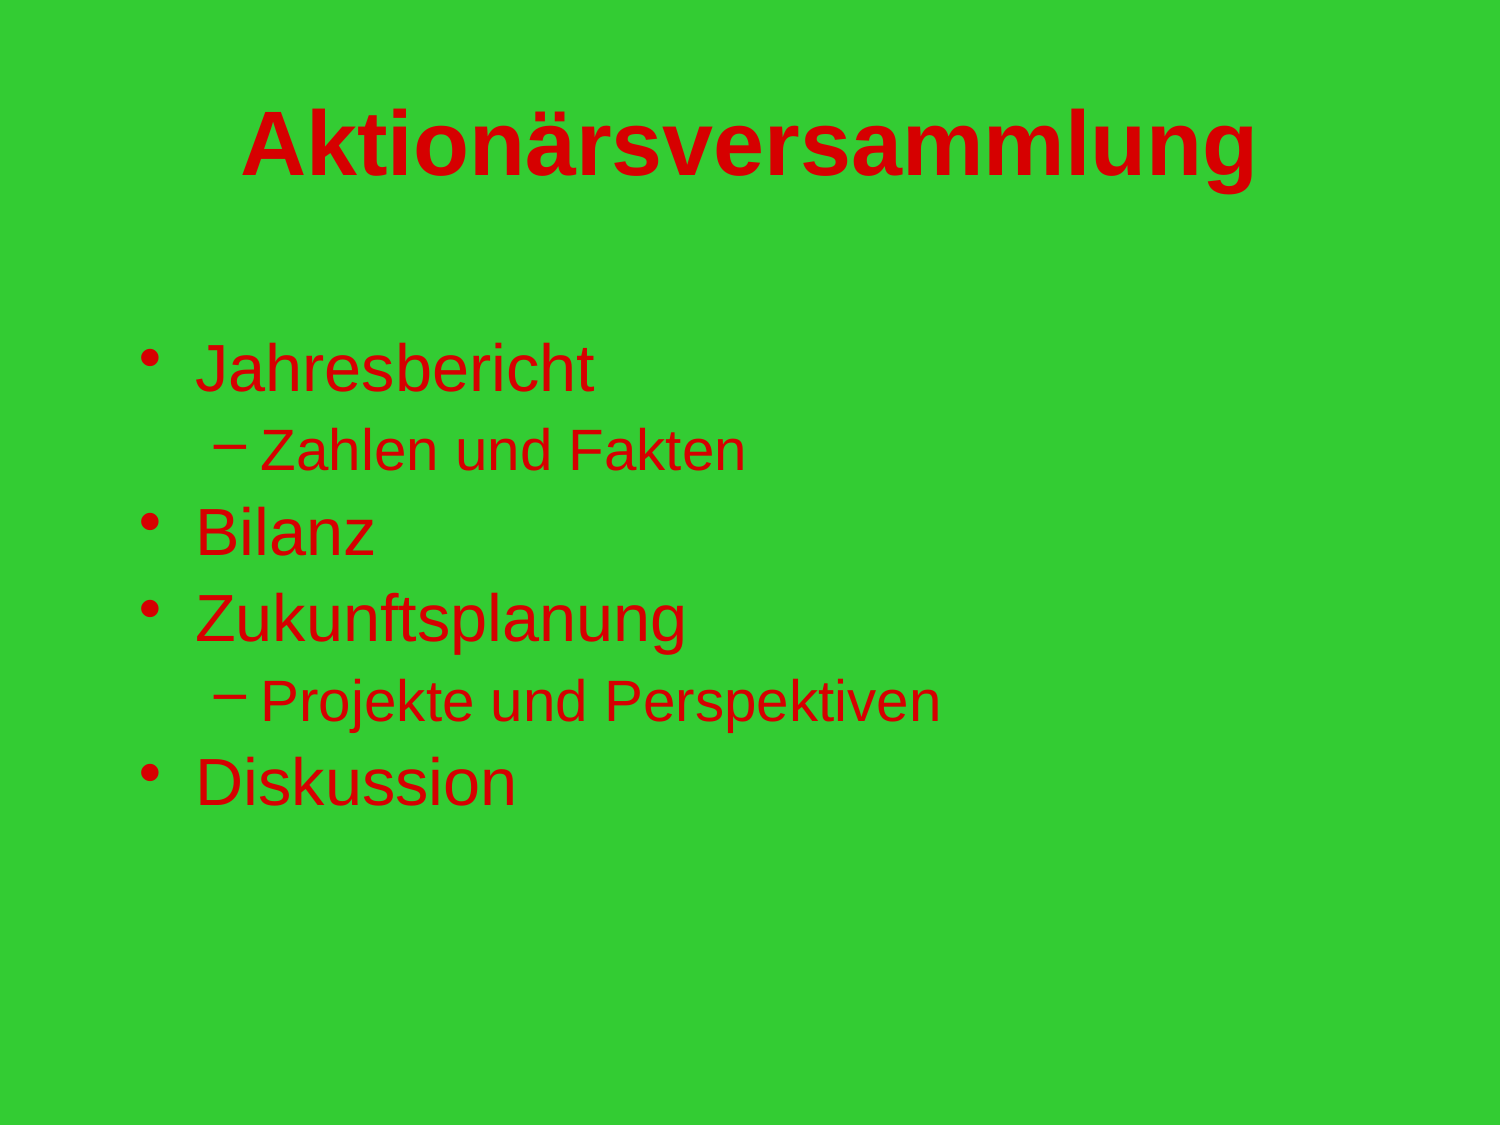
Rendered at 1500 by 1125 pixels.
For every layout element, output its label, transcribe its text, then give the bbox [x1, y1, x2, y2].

list Jahresbericht Zahlen und Fakten Bilanz Zukunftsplanung Projekte und Perspektiven Diskussion [123, 326, 1416, 894]
title Aktionärsversammlung [74, 44, 1426, 233]
